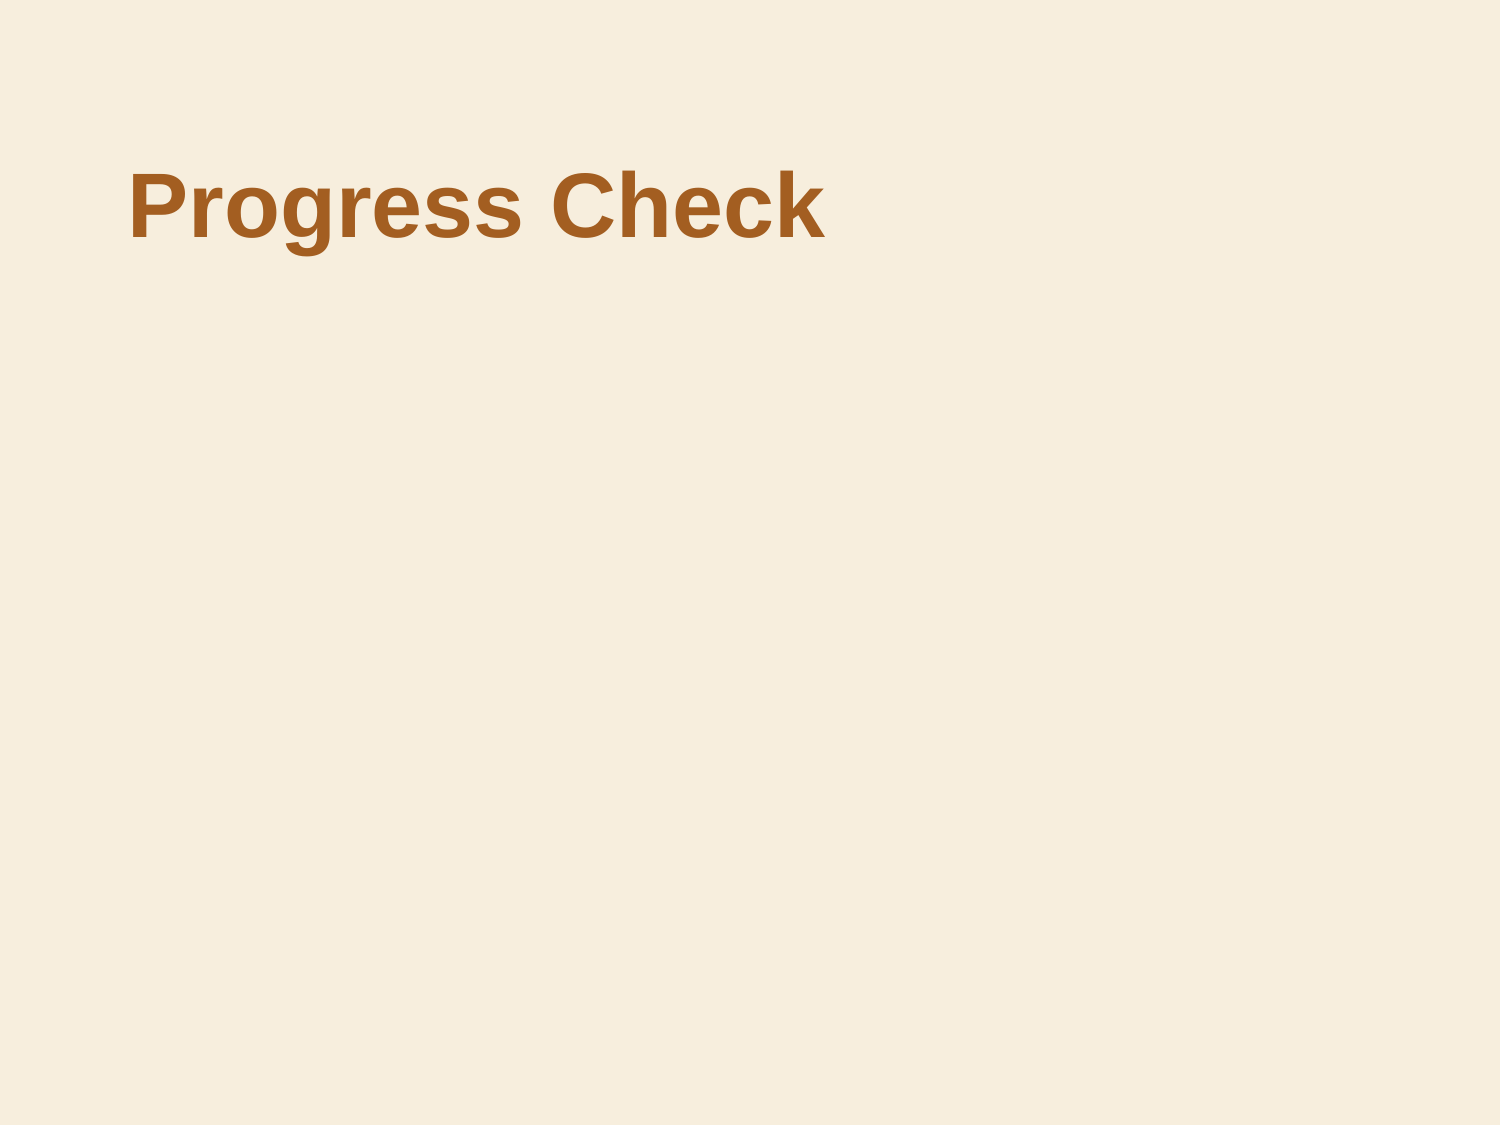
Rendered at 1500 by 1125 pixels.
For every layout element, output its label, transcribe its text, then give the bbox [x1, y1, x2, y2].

text_box Progress Check [112, 138, 1063, 263]
